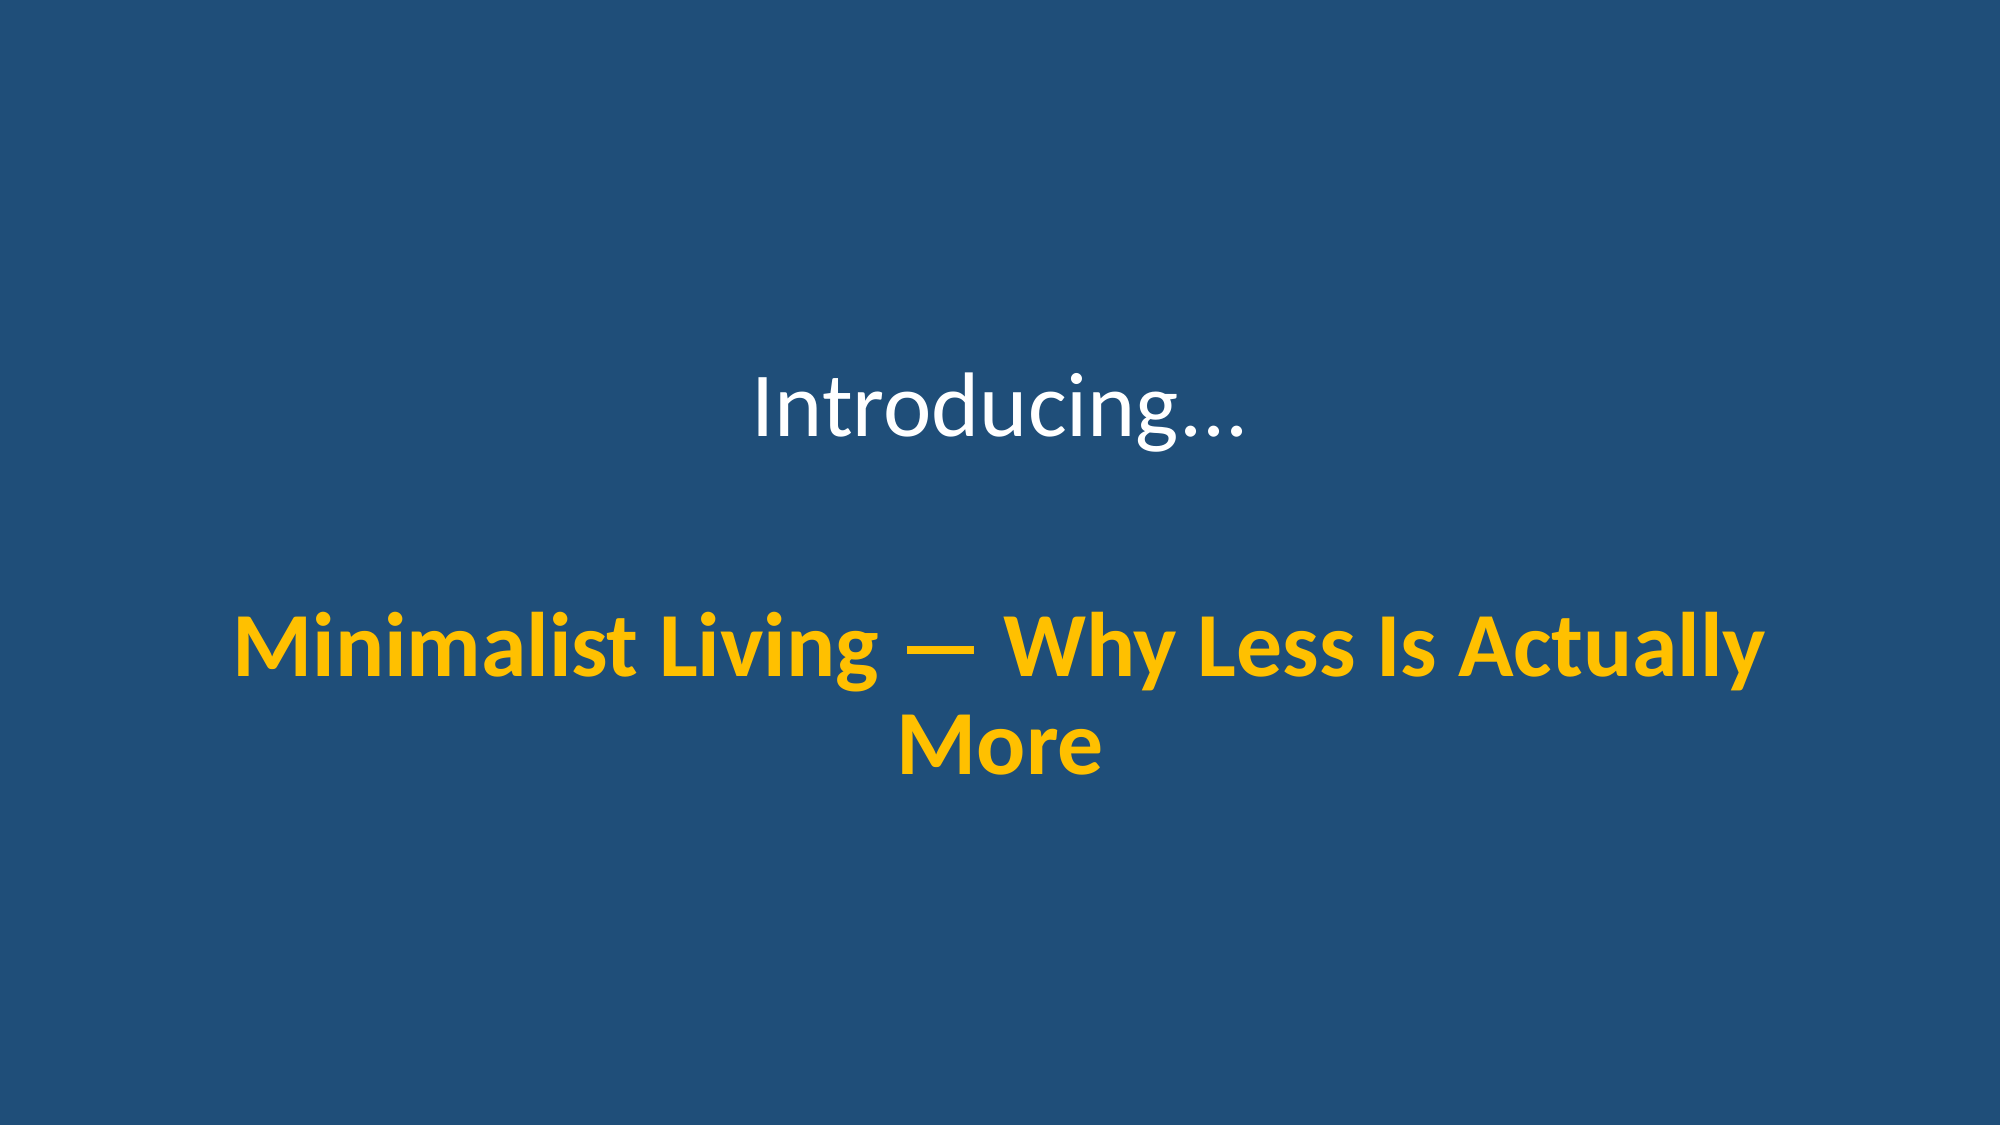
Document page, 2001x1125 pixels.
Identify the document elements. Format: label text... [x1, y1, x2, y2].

list Introducing... Minimalist Living — Why Less Is Actually More [170, 230, 1831, 566]
